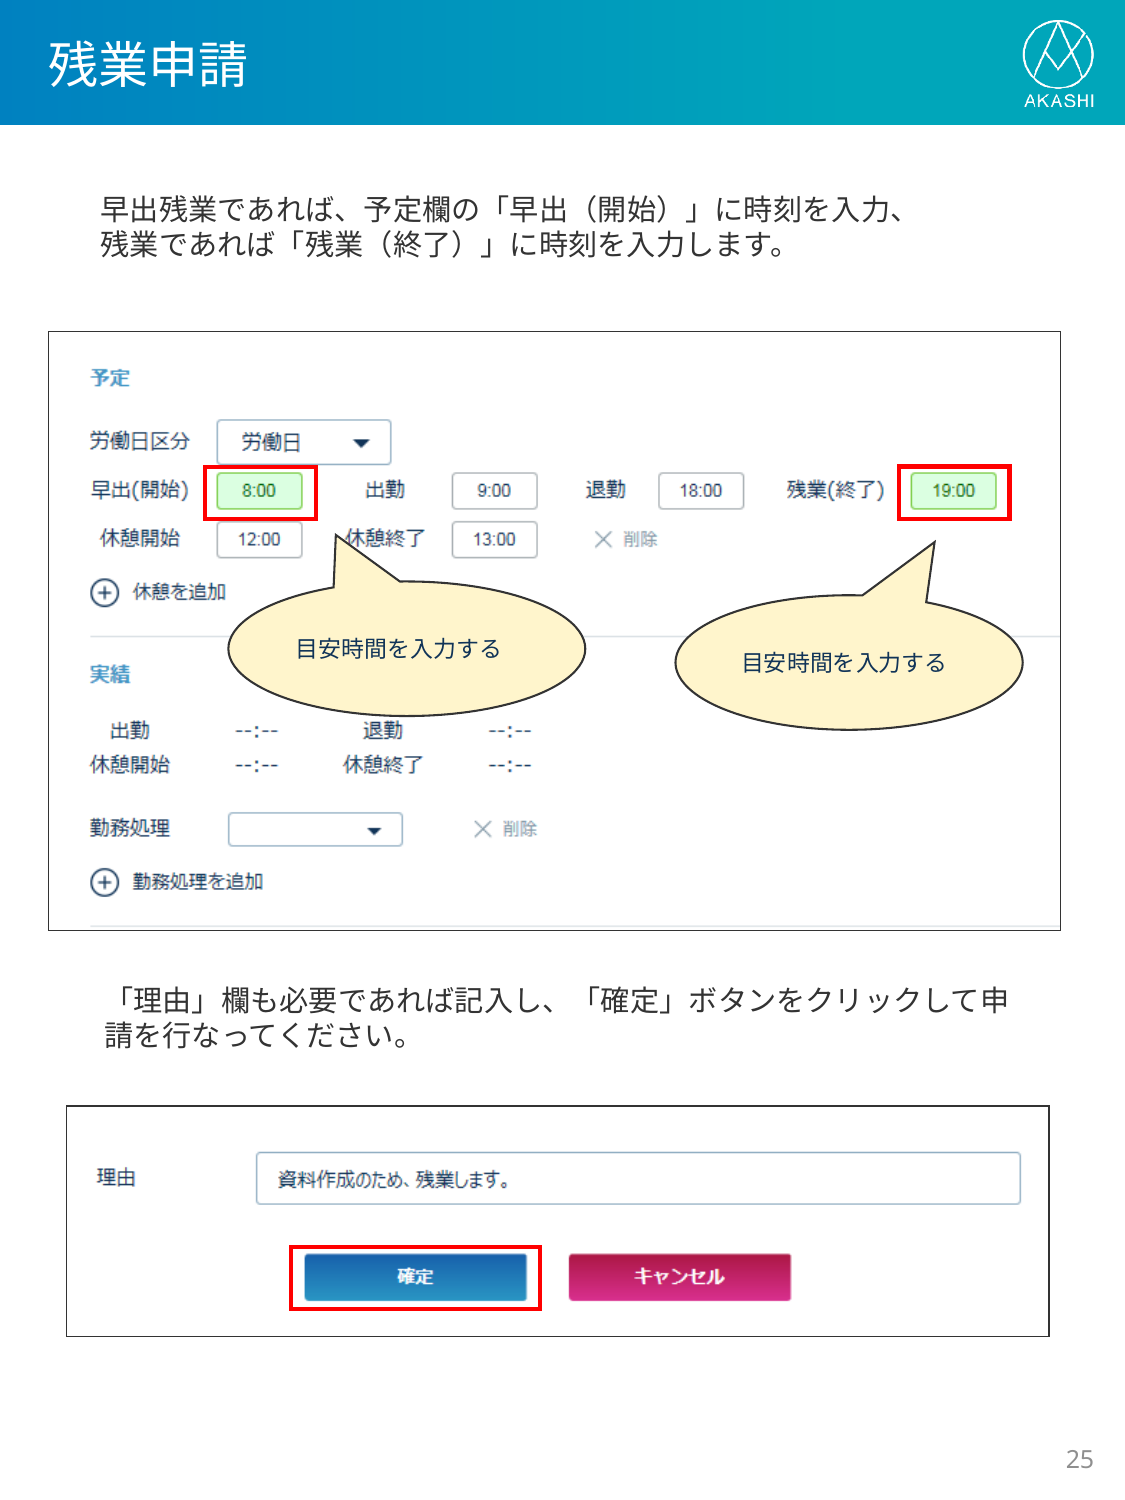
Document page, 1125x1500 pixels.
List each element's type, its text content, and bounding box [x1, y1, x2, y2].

picture [67, 1106, 1049, 1336]
title 残業申請 [33, 0, 1045, 123]
slide_number 24 [856, 1420, 1110, 1500]
picture [49, 332, 1060, 930]
text_box 「理由」欄も必要であれば記入し、「確定」ボタンをクリックして申請を行なってください。 [89, 974, 1027, 1060]
picture [1045, 9, 1103, 117]
text_box 早出残業であれば、予定欄の「早出（開始）」に時刻を入力、 残業であれば「残業（終了）」に時刻を入力します。 [85, 184, 1023, 269]
